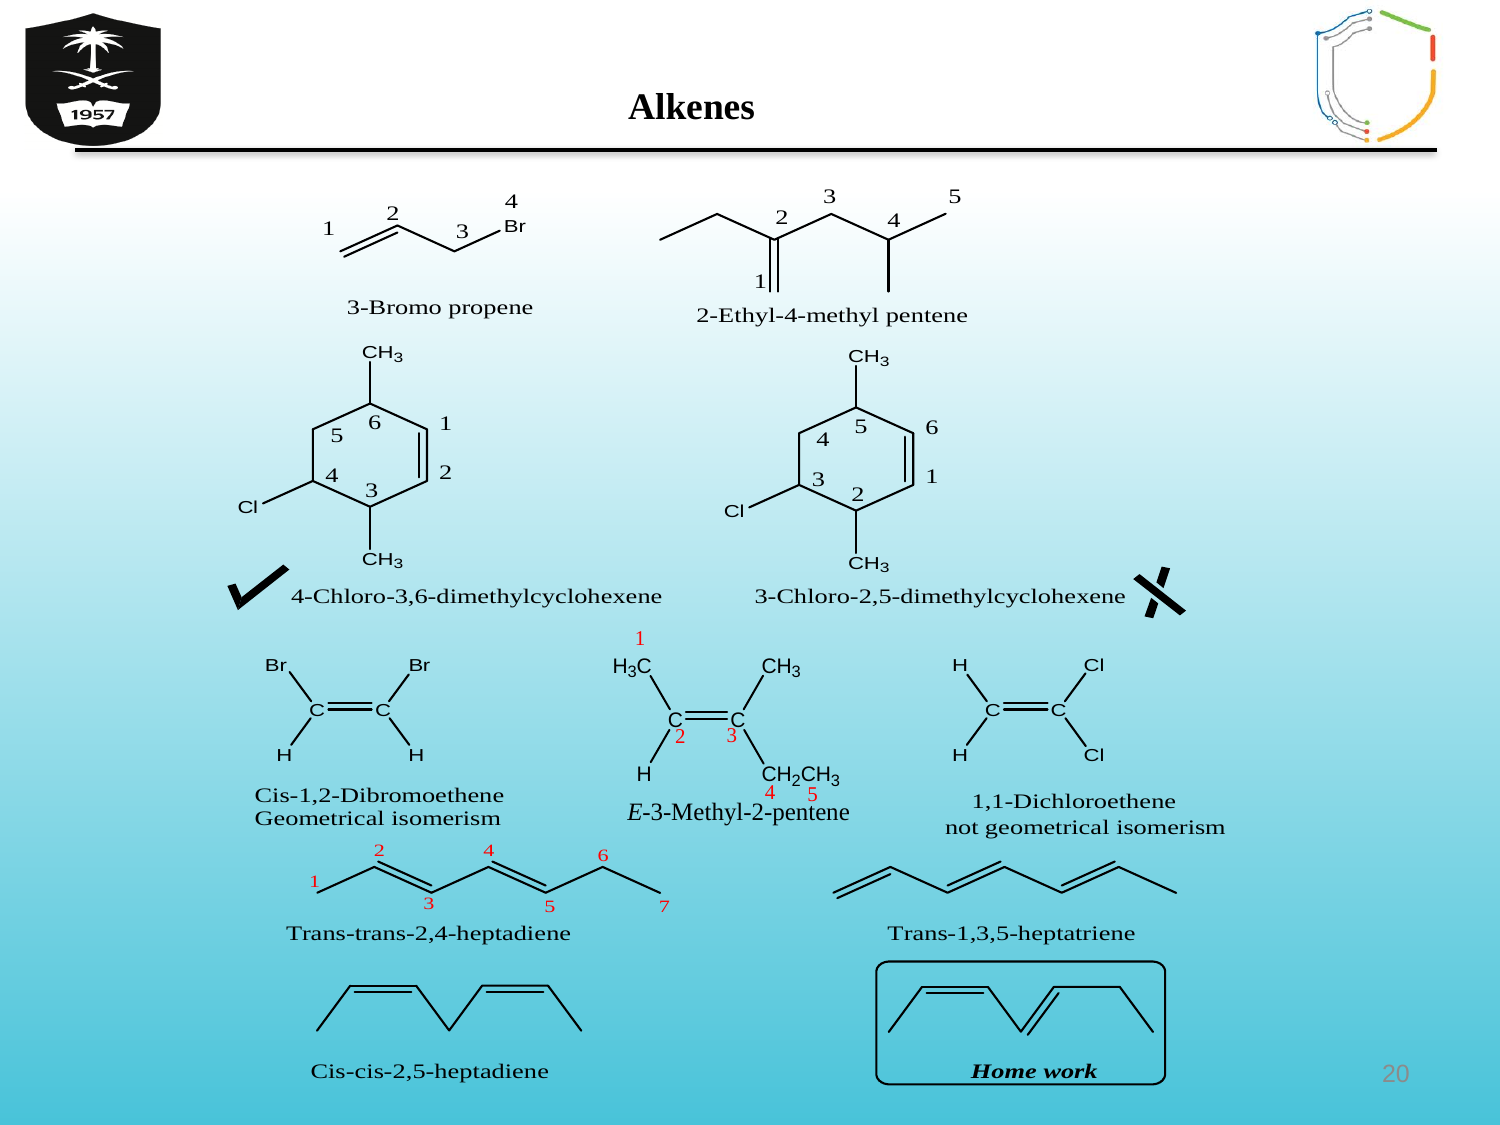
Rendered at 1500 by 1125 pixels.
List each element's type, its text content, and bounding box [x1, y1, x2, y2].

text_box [224, 187, 1227, 1088]
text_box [612, 628, 841, 807]
slide_number 20 [1074, 1042, 1425, 1103]
picture [24, 12, 163, 151]
picture [1287, 0, 1463, 165]
text_box Alkenes [613, 74, 771, 135]
